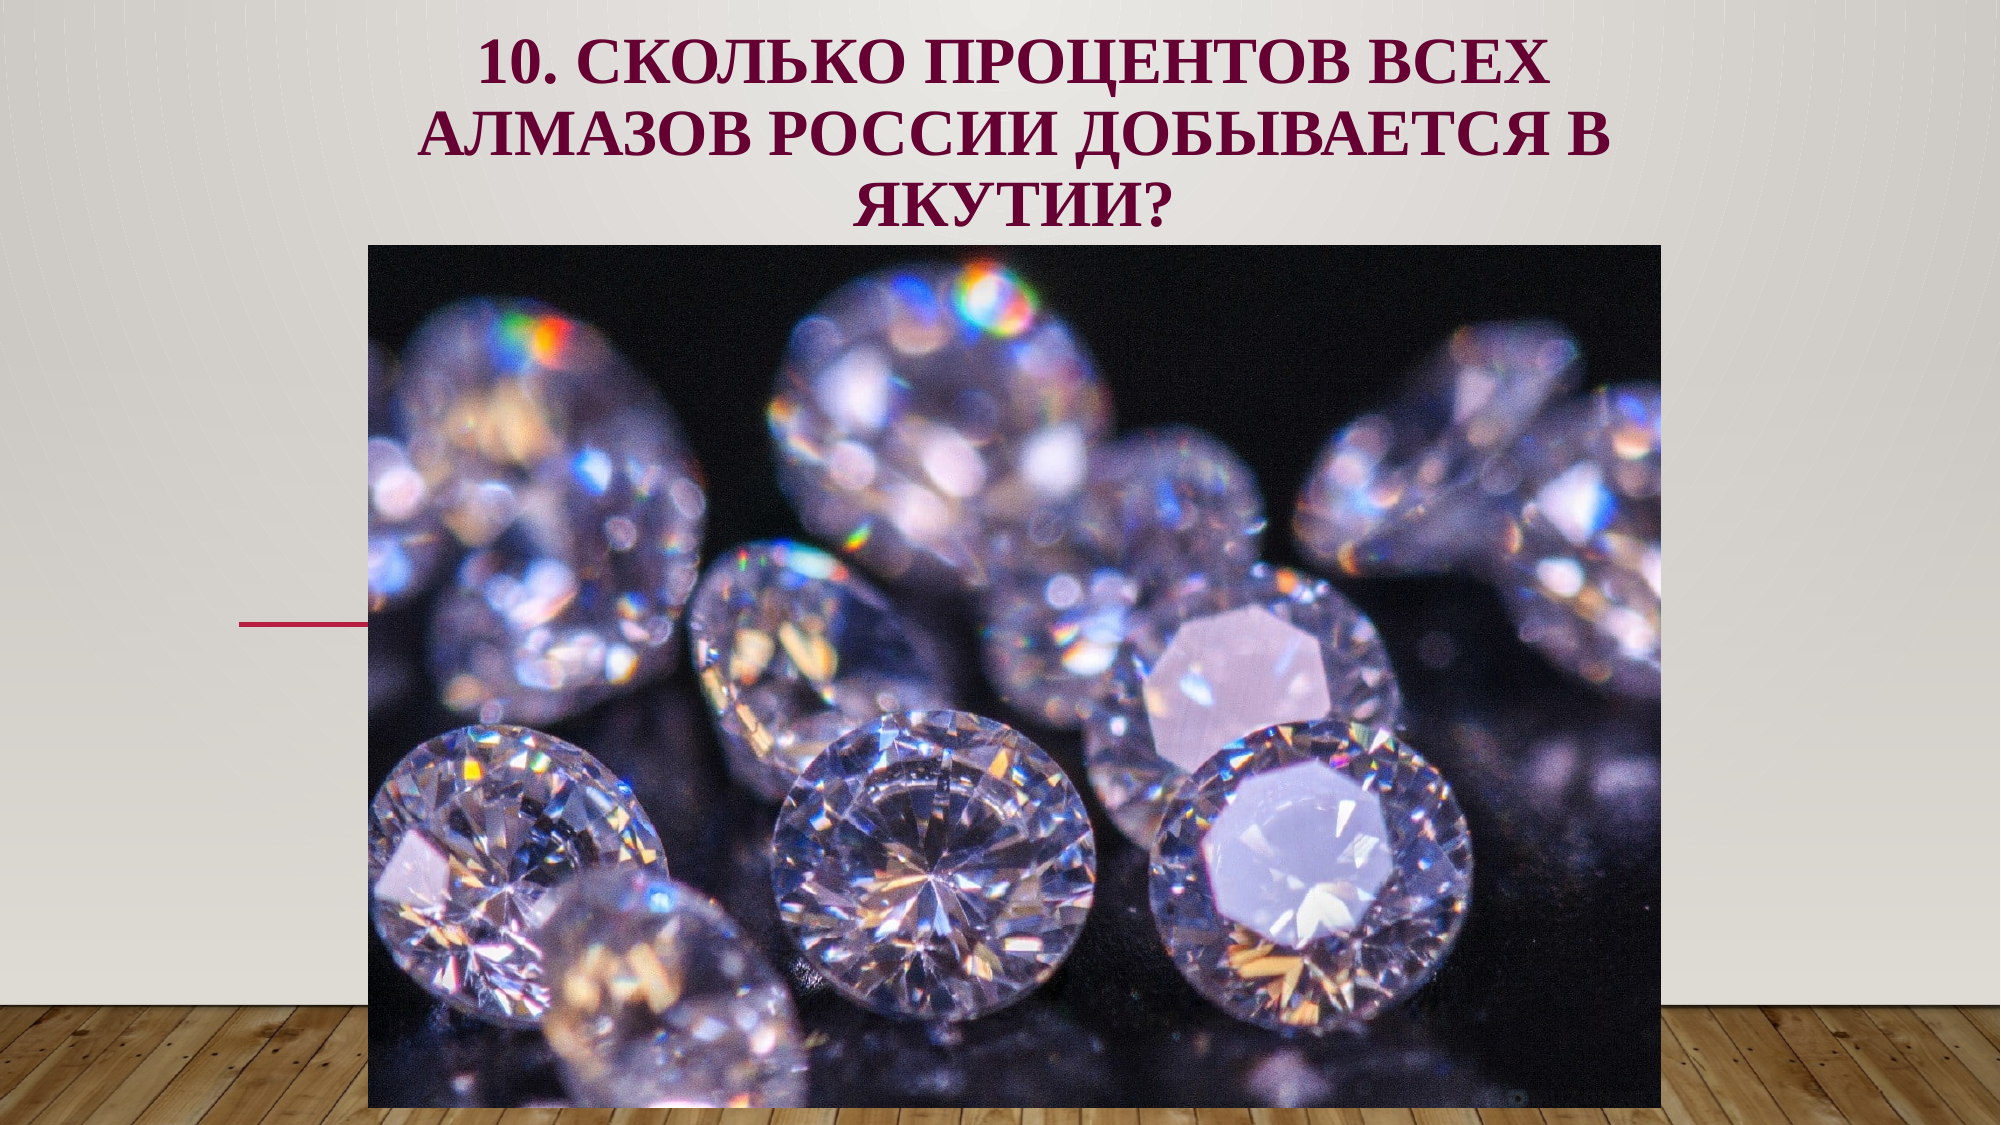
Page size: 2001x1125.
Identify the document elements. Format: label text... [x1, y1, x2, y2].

title 10. Сколько процентов всех алмазов России добывается в Якутии? [305, 17, 1724, 328]
picture [0, 245, 2000, 1125]
